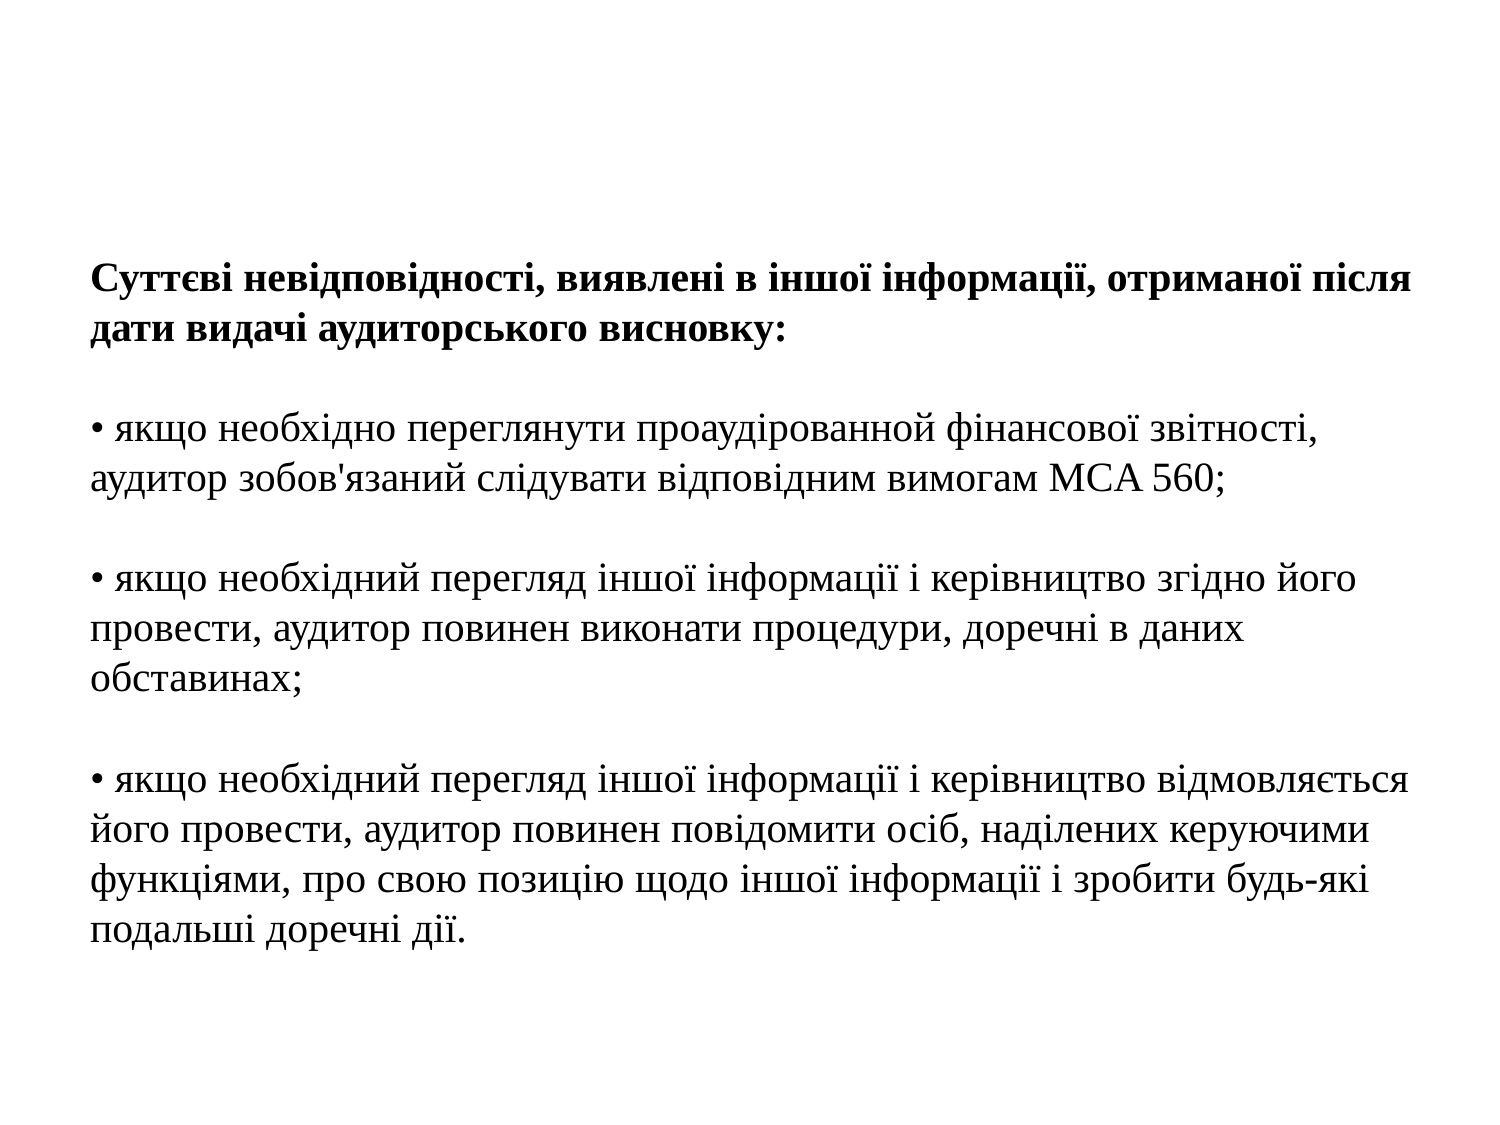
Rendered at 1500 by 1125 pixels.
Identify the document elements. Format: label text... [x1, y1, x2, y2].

title Суттєві невідповідності, виявлені в іншої інформації, отриманої після дати видачі аудиторського висновку: • якщо необхідно переглянути проаудірованной фінансової звітності, аудитор зобов'язаний слідувати відповідним вимогам MCA 560; • якщо необхідний перегляд іншої інформації і керівництво згідно його провести, аудитор повинен виконати процедури, доречні в даних обставинах; • якщо необхідний перегляд іншої інформації і керівництво відмовляється його провести, аудитор повинен повідомити осіб, наділених керуючими функціями, про свою позицію щодо іншої інформації і зробити будь-які подальші доречні дії. [90, 93, 1440, 1012]
